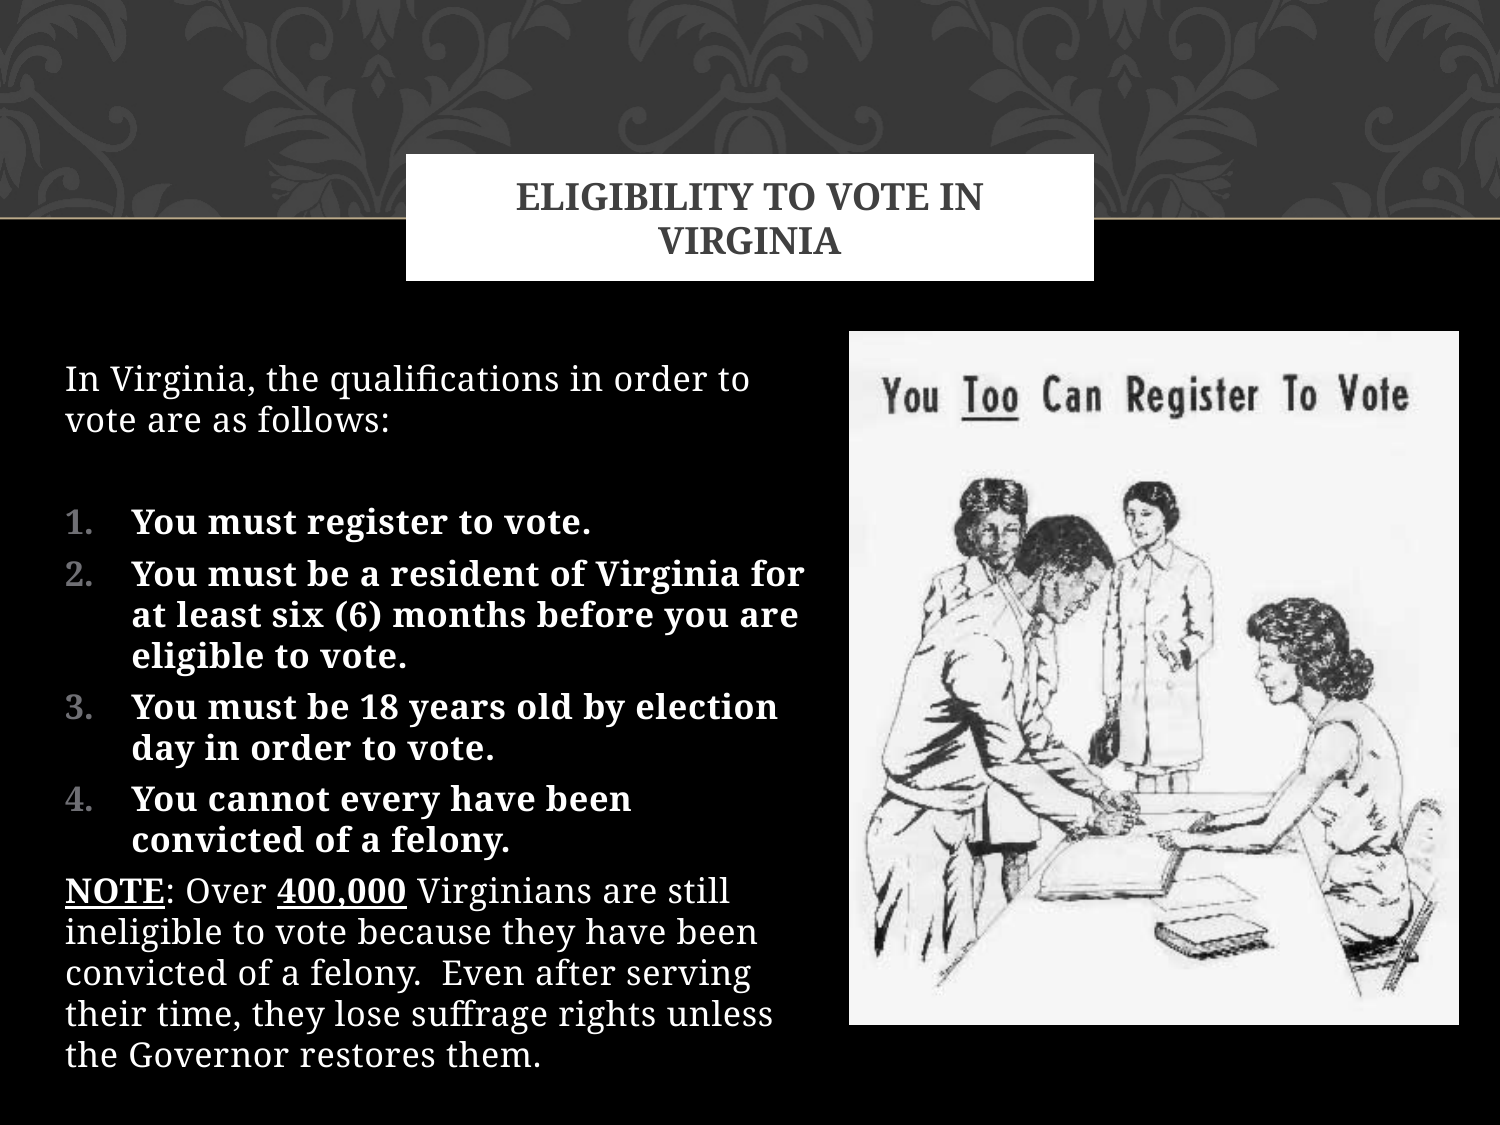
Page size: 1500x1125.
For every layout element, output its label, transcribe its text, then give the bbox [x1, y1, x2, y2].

title Eligibility to vote in Virginia [406, 154, 1094, 281]
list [849, 331, 1459, 1025]
list In Virginia, the qualifications in order to vote are as follows: You must register to vote. You must be a resident of Virginia for at least six (6) months before you are eligible to vote. You must be 18 years old by election day in order to vote. You cannot every have been convicted of a felony. NOTE: Over 400,000 Virginians are still ineligible to vote because they have been convicted of a felony. Even after serving their time, they lose suffrage rights unless the Governor restores them. [50, 350, 825, 1088]
